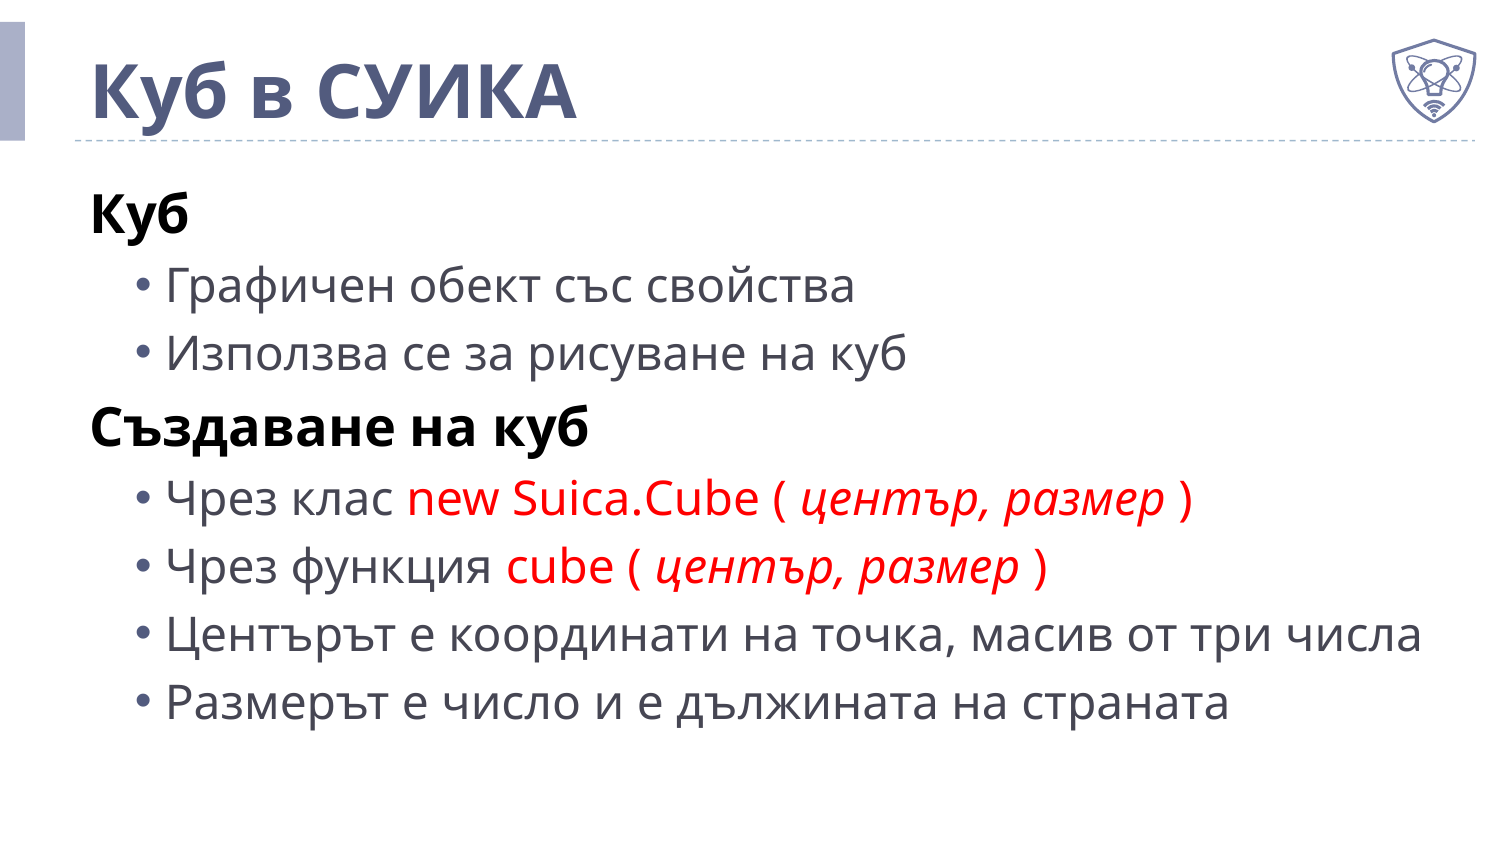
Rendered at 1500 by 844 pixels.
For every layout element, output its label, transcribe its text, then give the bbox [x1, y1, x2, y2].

title Куб в СУИКА [75, 18, 1475, 141]
list Куб Графичен обект със свойства Използва се за рисуване на куб Създаване на куб Чрез клас new Suica.Cube ( център, размер ) Чрез функция cube ( център, размер ) Центърът е координати на точка, масив от три числа Размерът е число и е дължината на страната [75, 171, 1475, 835]
